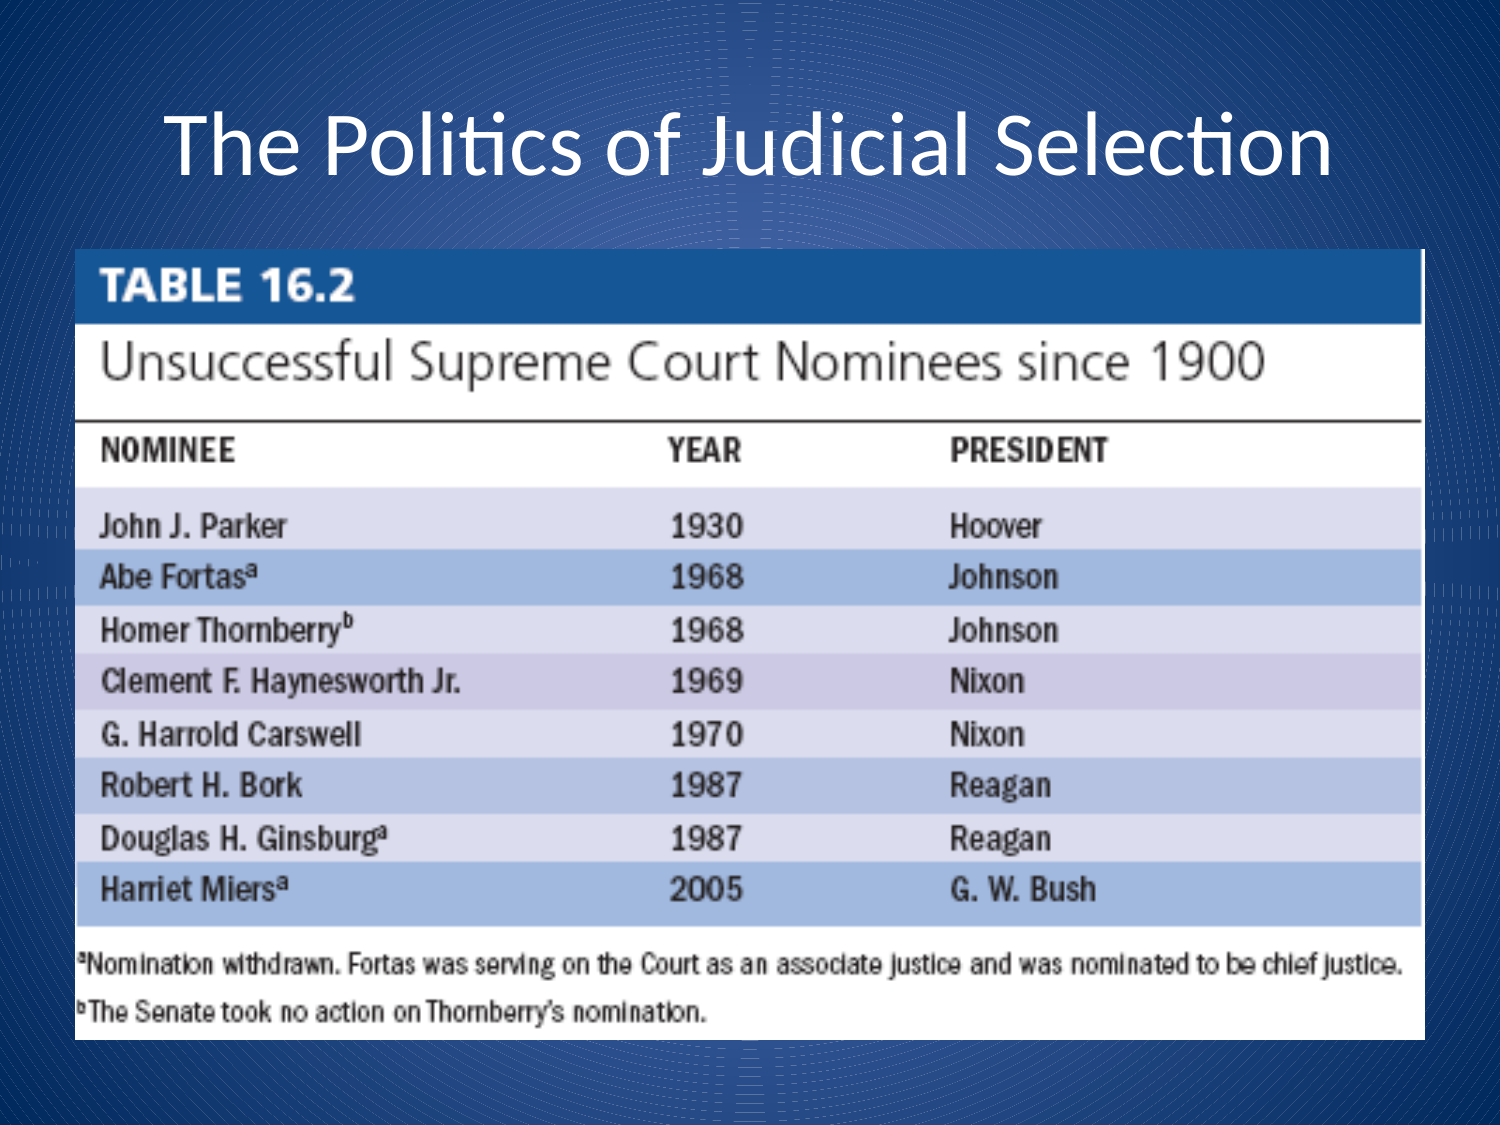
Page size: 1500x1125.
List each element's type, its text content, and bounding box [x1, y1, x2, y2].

title The Politics of Judicial Selection [75, 45, 1425, 233]
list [74, 249, 1426, 1040]
